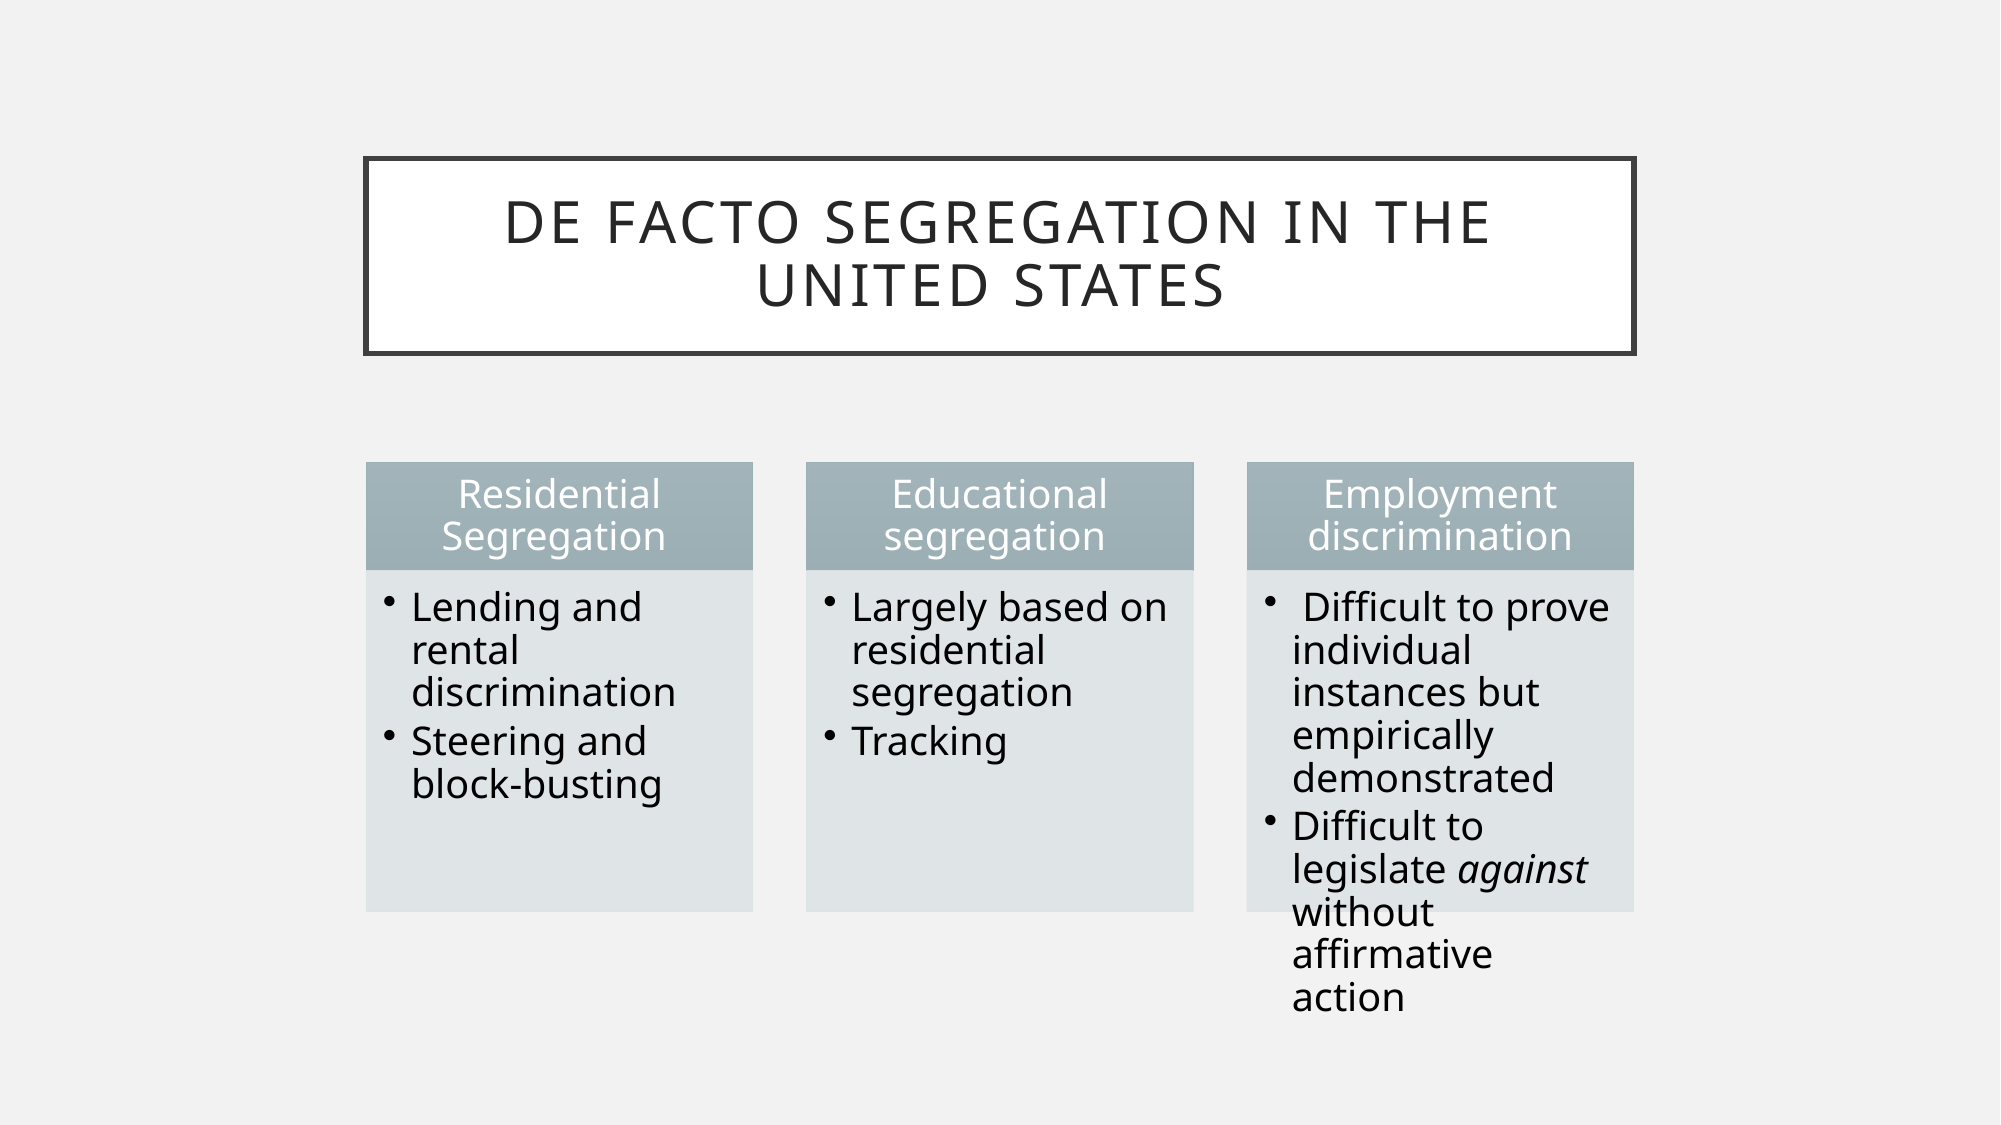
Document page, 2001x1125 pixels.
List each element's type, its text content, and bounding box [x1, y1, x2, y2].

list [365, 432, 1634, 942]
title De Facto Segregation in the United States [363, 156, 1637, 356]
